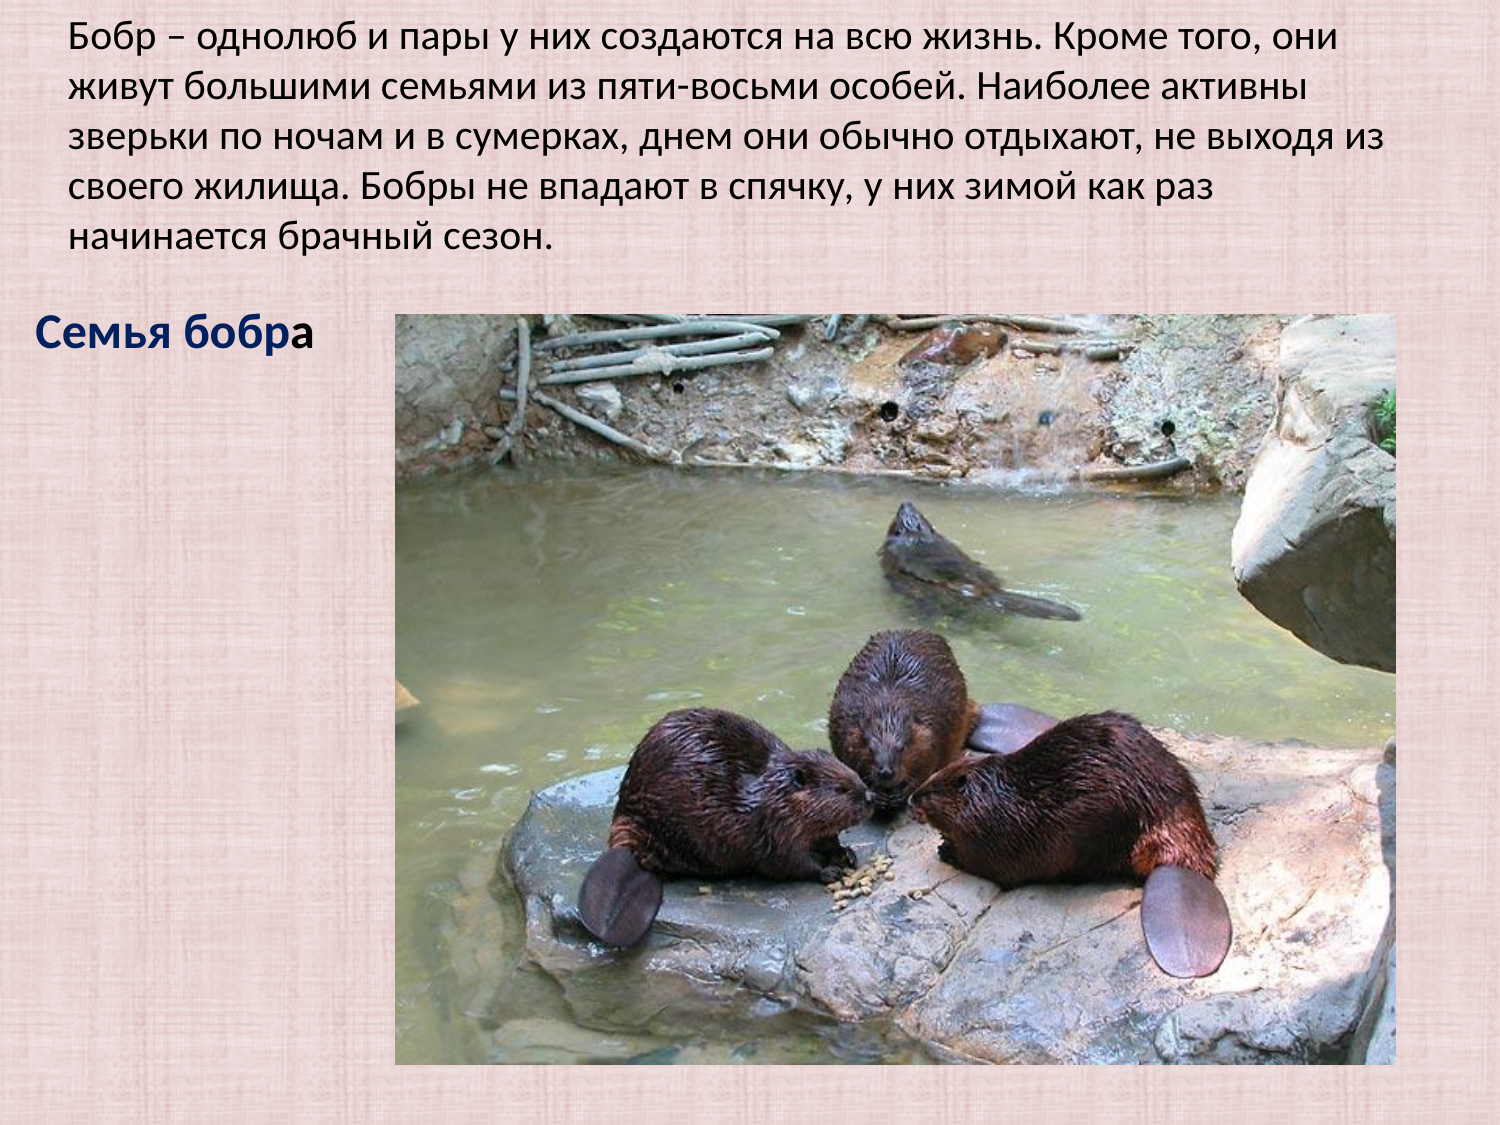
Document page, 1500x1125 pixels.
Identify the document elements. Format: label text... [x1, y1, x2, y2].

text_box Семья бобра [20, 290, 330, 366]
text_box Бобр – однолюб и пары у них создаются на всю жизнь. Кроме того, они живут большими семьями из пяти-восьми особей. Наиболее активны зверьки по ночам и в сумерках, днем они обычно отдыхают, не выходя из своего жилища. Бобры не впадают в спячку, у них зимой как раз начинается брачный сезон. [53, 0, 1424, 265]
picture [395, 314, 1396, 1065]
